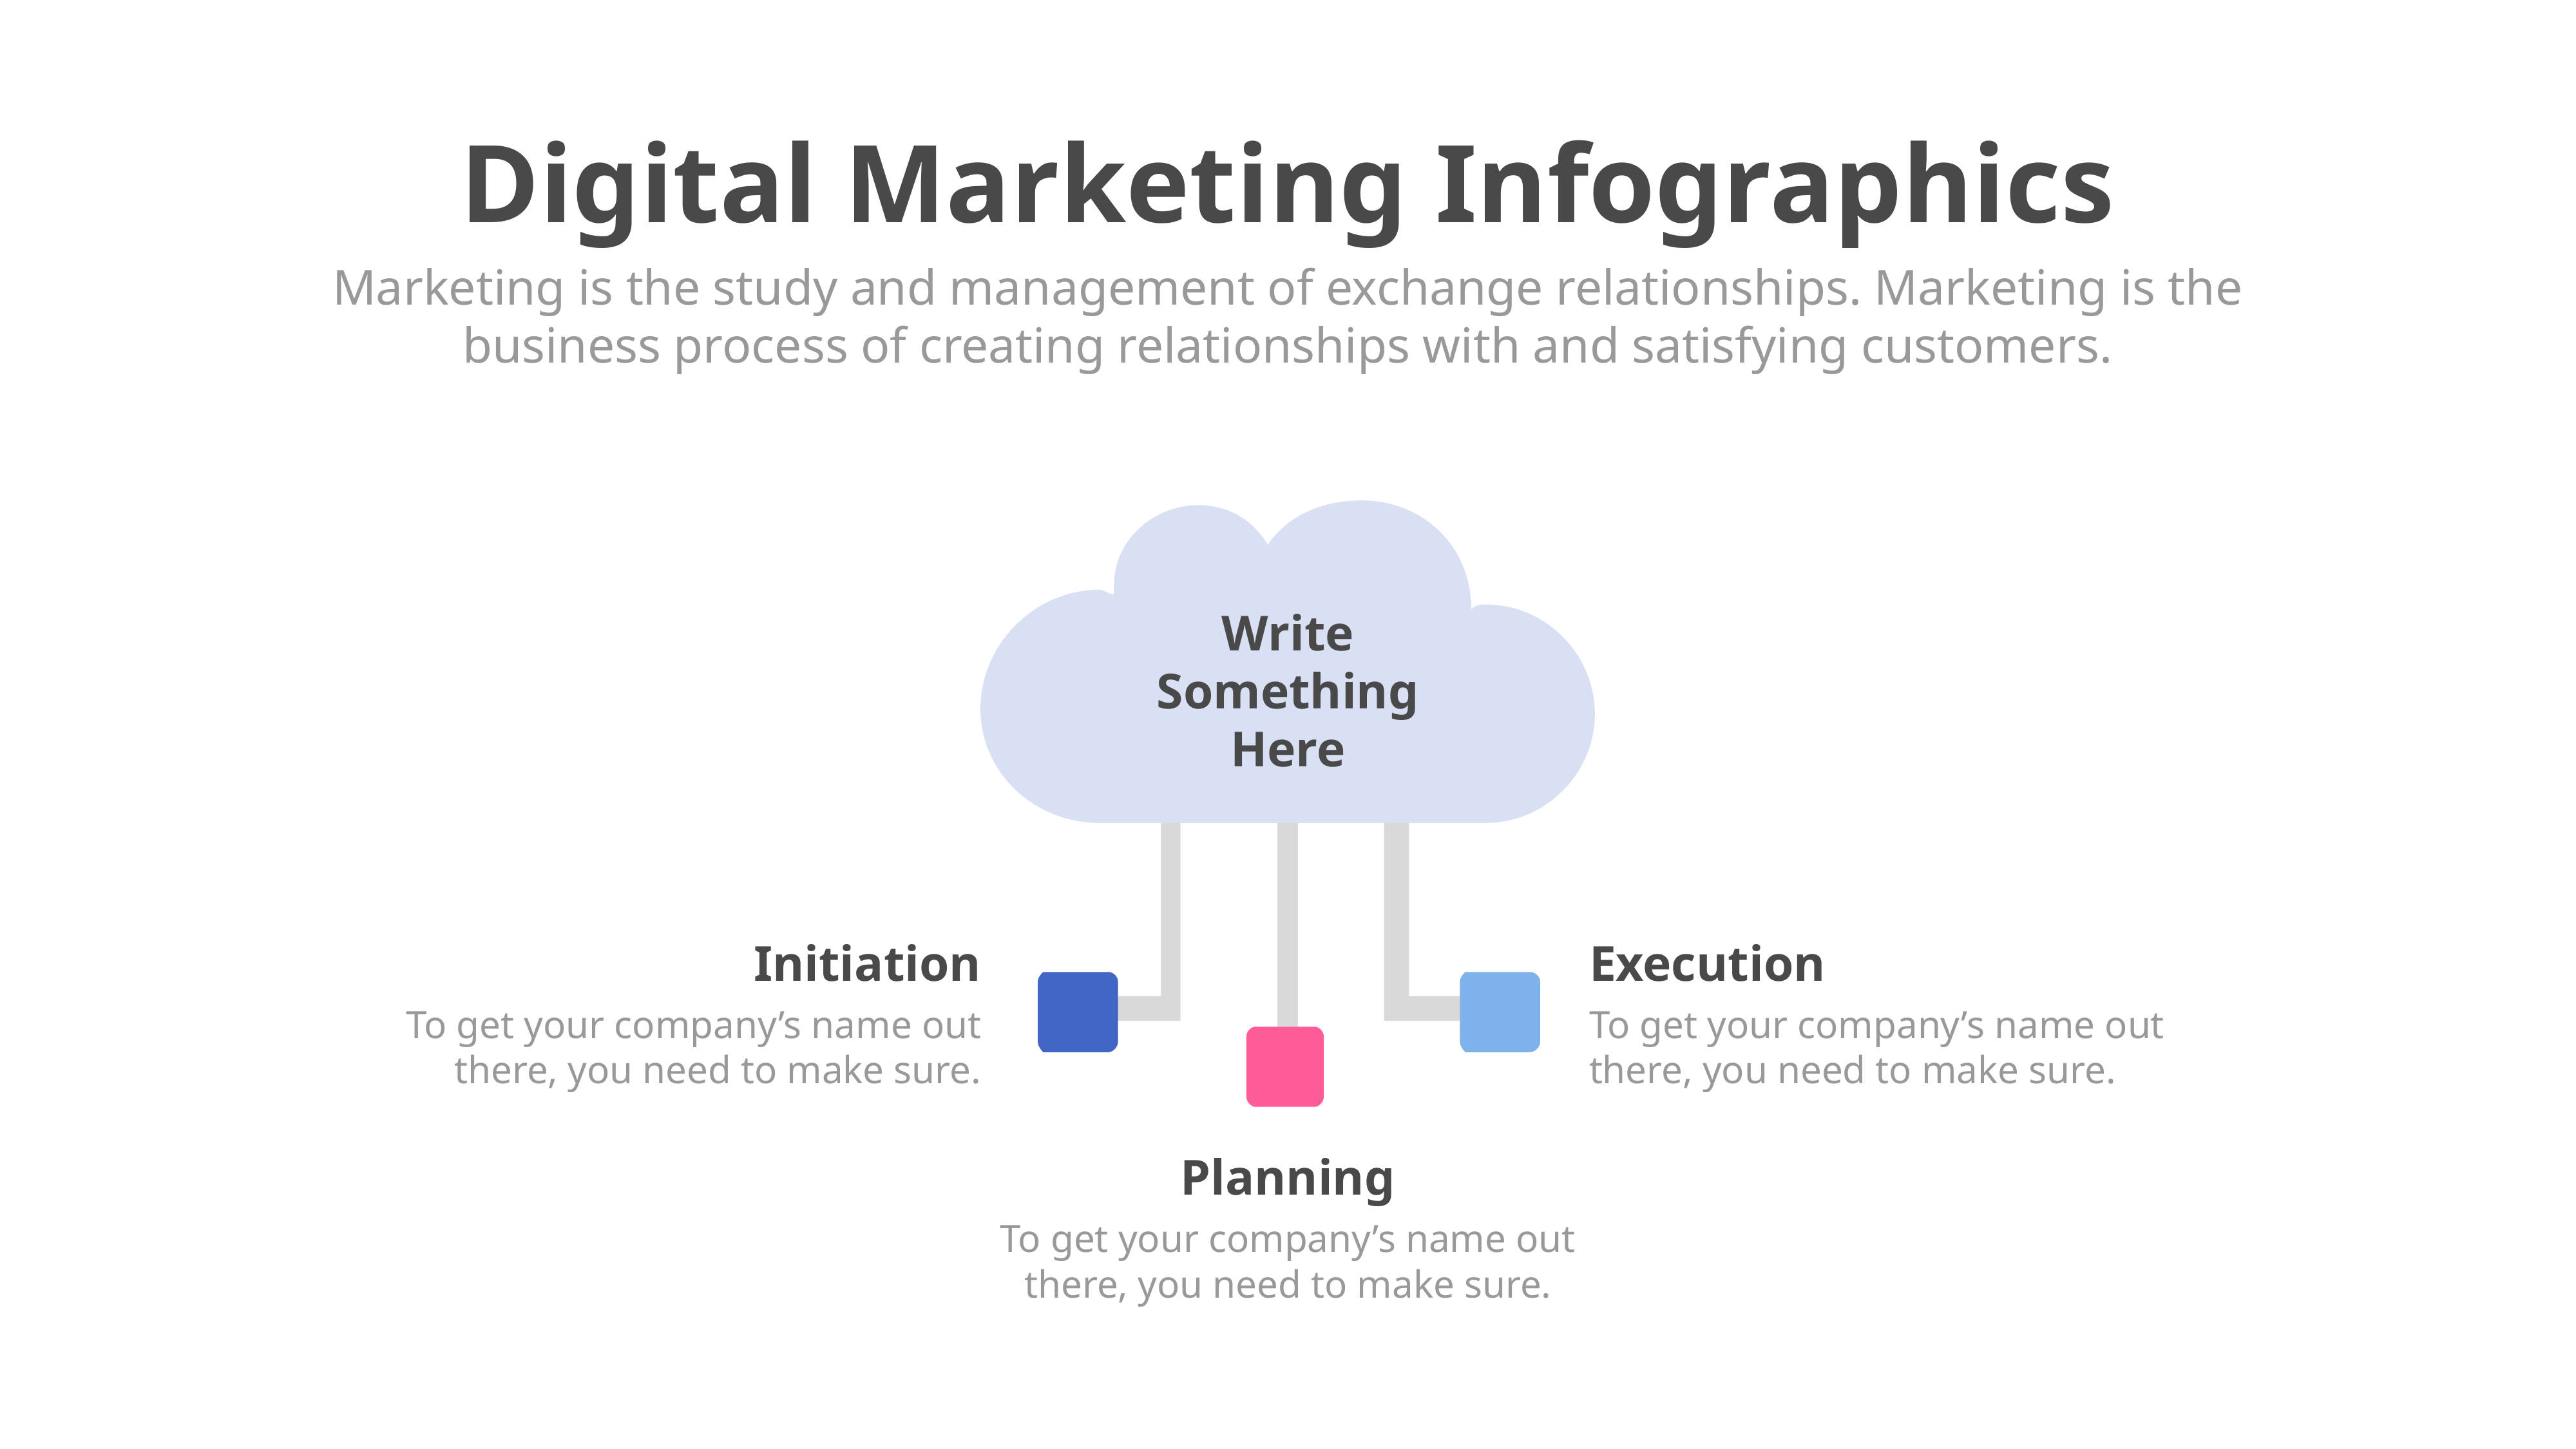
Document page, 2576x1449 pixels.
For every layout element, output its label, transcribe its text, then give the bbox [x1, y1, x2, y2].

text_box [1246, 1027, 1324, 1107]
text_box Write Something Here [1089, 598, 1487, 781]
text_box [1579, 927, 2259, 1097]
text_box [1277, 823, 1298, 1027]
text_box [1460, 972, 1540, 1052]
text_box Digital Marketing Infographics [450, 110, 2125, 249]
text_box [312, 927, 991, 1097]
text_box [1384, 823, 1460, 1021]
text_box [948, 1142, 1628, 1311]
text_box [1118, 823, 1181, 1021]
text_box [1038, 972, 1118, 1052]
text_box Marketing is the study and management of exchange relationships. Marketing is the business process of creating relationships with and satisfying customers. [281, 251, 2295, 377]
text_box [980, 500, 1595, 823]
